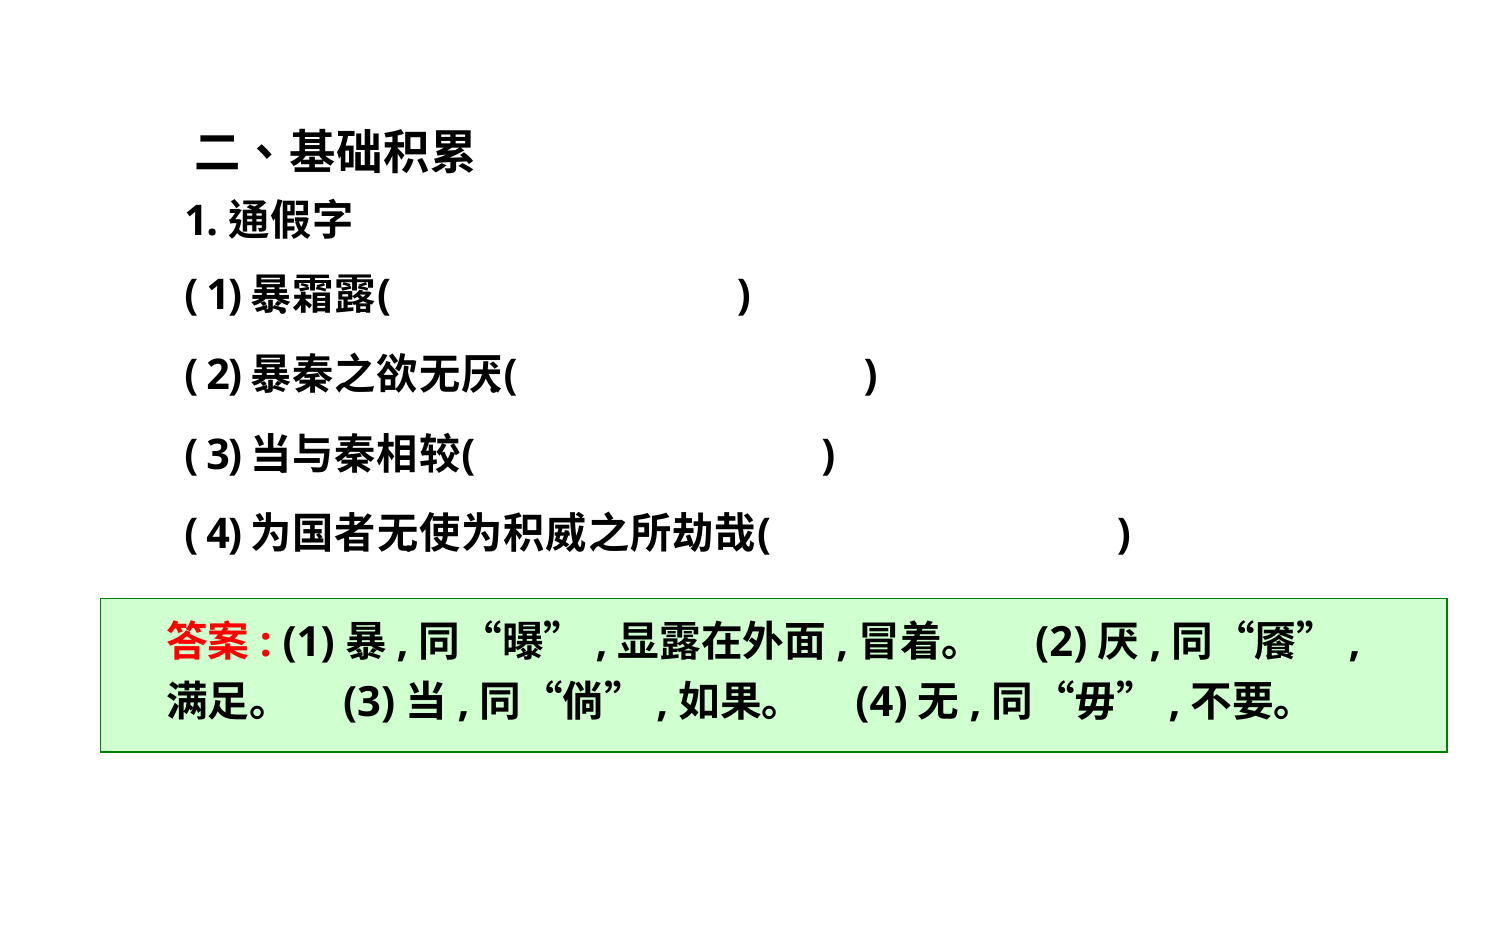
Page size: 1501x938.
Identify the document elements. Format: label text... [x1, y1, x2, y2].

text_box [99, 113, 1306, 590]
text_box [100, 598, 1448, 753]
text_box 答案: (1)暴,同“曝”,显露在外面,冒着。 (2)厌,同“餍”,满足。 (3)当,同“倘”,如果。 (4)无,同“毋”,不要。 [151, 597, 1422, 732]
